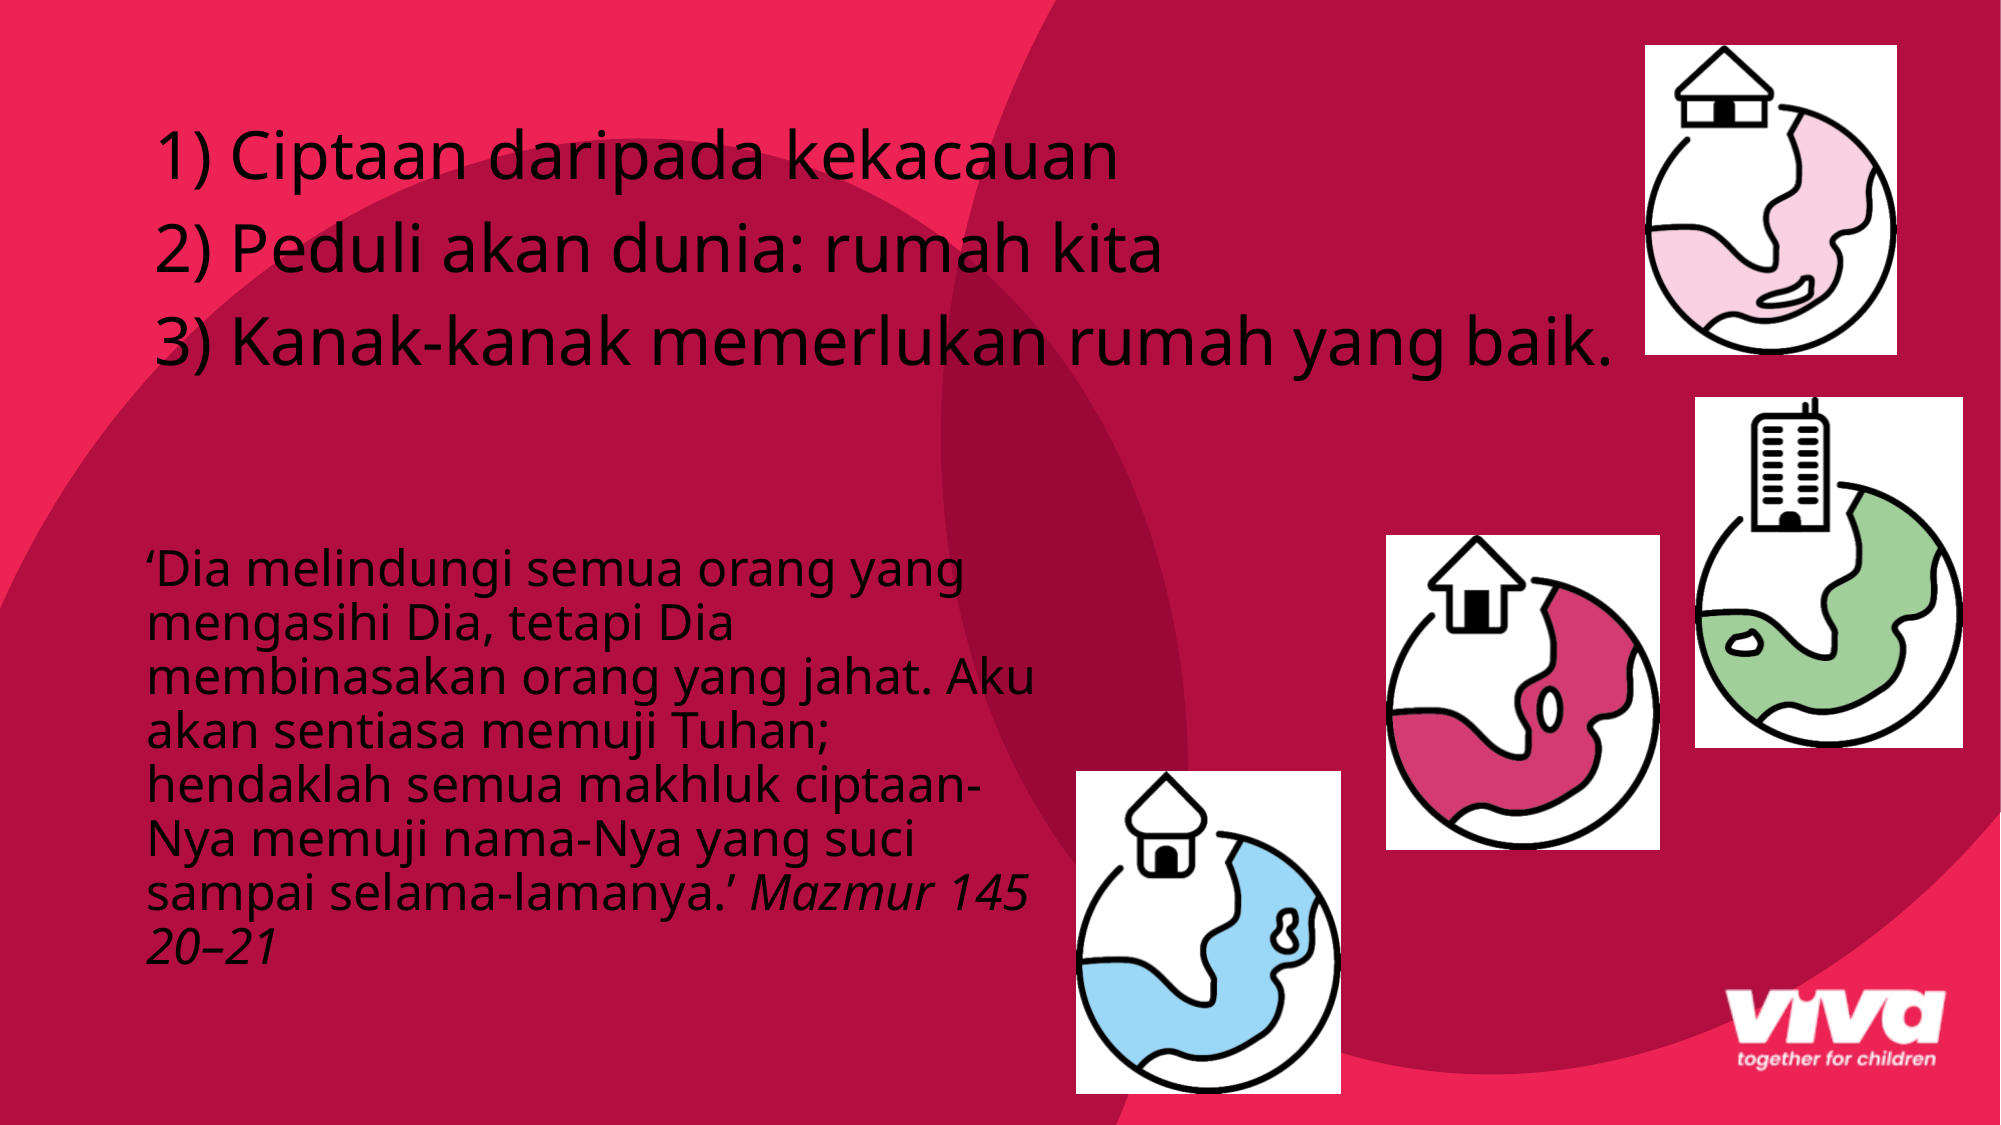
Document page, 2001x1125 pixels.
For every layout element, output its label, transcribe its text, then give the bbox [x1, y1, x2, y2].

picture [1076, 771, 1341, 1095]
picture [1694, 396, 1963, 748]
list ‘Dia melindungi semua orang yang mengasihi Dia, tetapi Dia membinasakan orang yang jahat. Aku akan sentiasa memuji Tuhan; hendaklah semua makhluk ciptaan-Nya memuji nama-Nya yang suci sampai selama-lamanya.’ Mazmur 145 20–21 [131, 535, 1077, 686]
picture [1672, 936, 2000, 1125]
picture [1644, 45, 1897, 355]
picture [1386, 535, 1660, 850]
list 1) Ciptaan daripada kekacauan 2) Peduli akan dunia: rumah kita 3) Kanak-kanak memerlukan rumah yang baik. [139, 114, 1639, 265]
